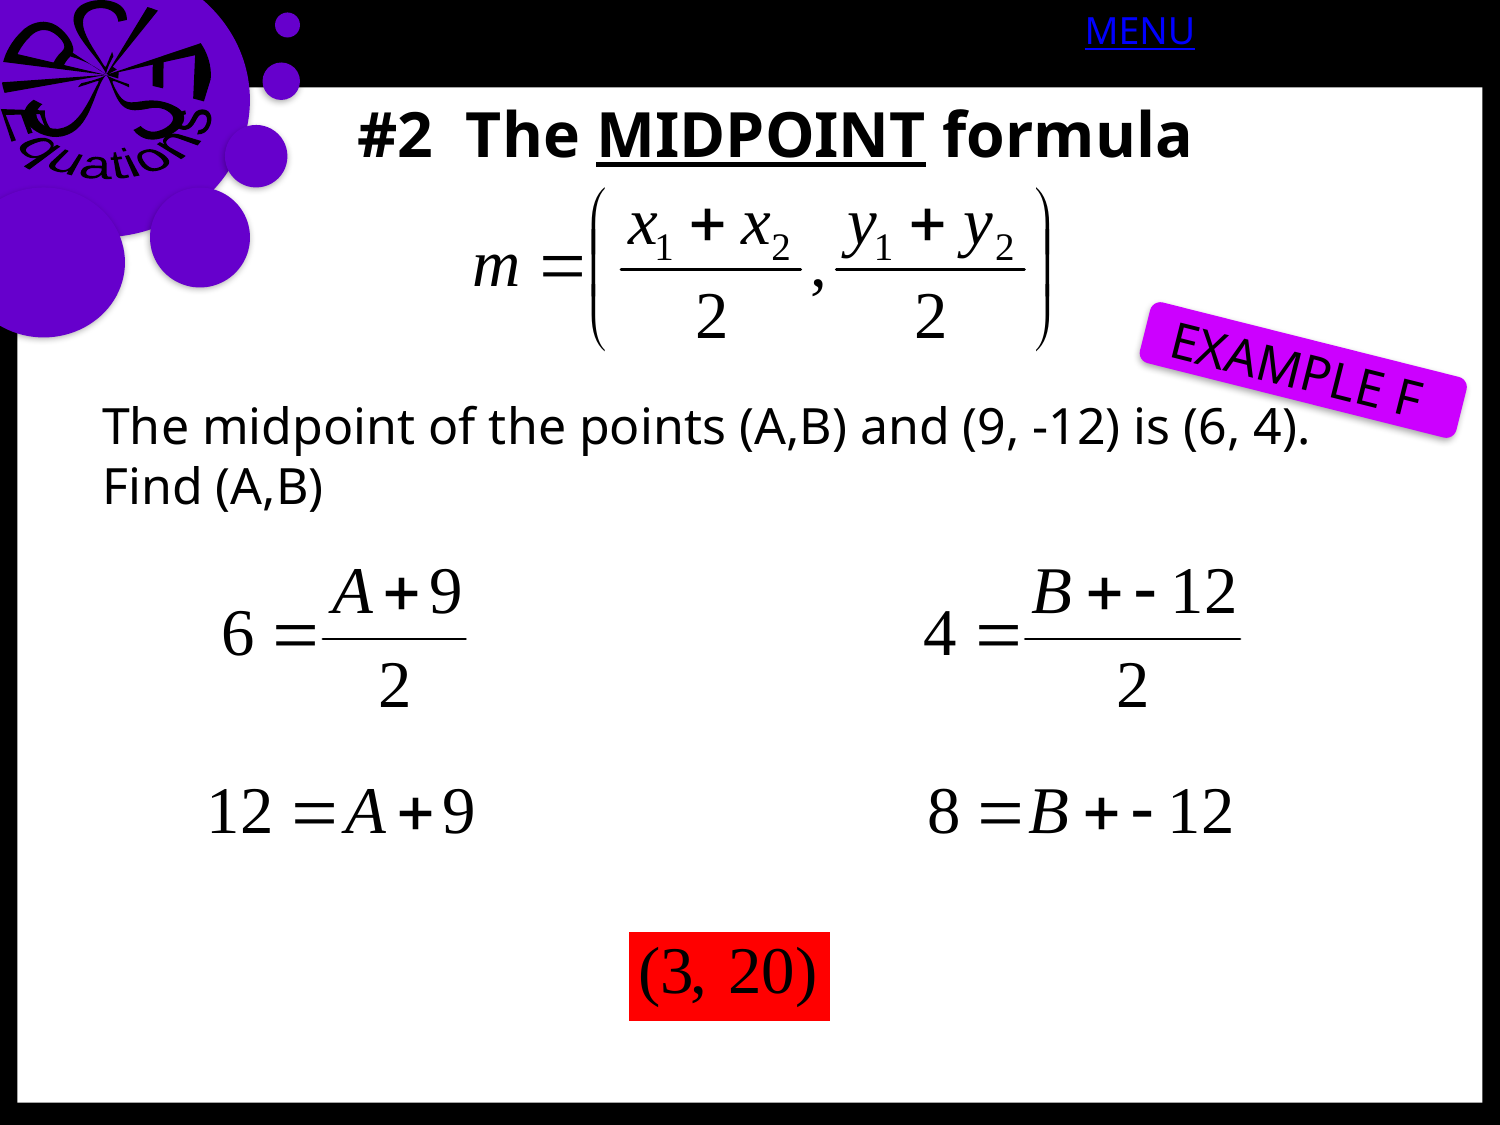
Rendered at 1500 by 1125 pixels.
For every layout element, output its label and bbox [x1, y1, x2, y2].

text_box [462, 174, 1071, 365]
text_box [0, 0, 1500, 1125]
text_box [212, 549, 481, 723]
text_box [920, 771, 1244, 851]
text_box [913, 549, 1254, 723]
text_box [628, 931, 831, 1022]
text_box [203, 771, 489, 851]
